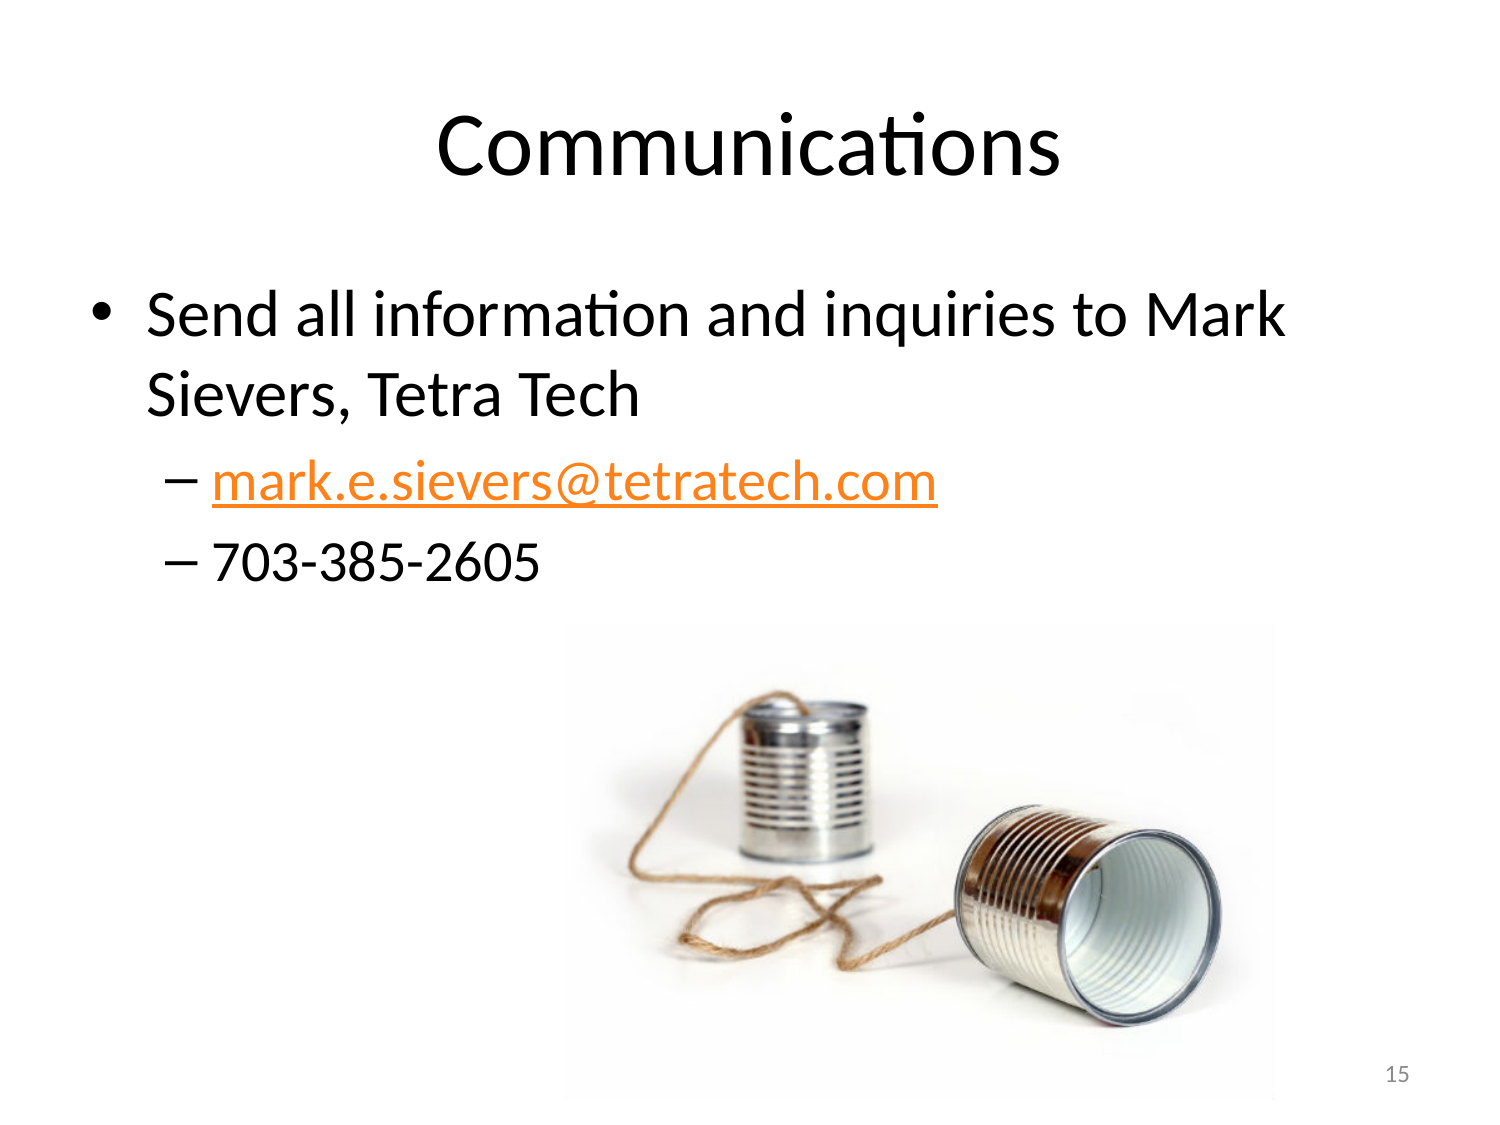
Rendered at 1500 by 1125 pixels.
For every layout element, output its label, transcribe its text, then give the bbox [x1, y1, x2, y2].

slide_number 15 [1279, 1042, 1425, 1103]
picture [562, 624, 1276, 1101]
list Send all information and inquiries to Mark Sievers, Tetra Tech mark.e.sievers@tetratech.com 703-385-2605 [75, 262, 1425, 613]
title Communications [75, 45, 1425, 233]
